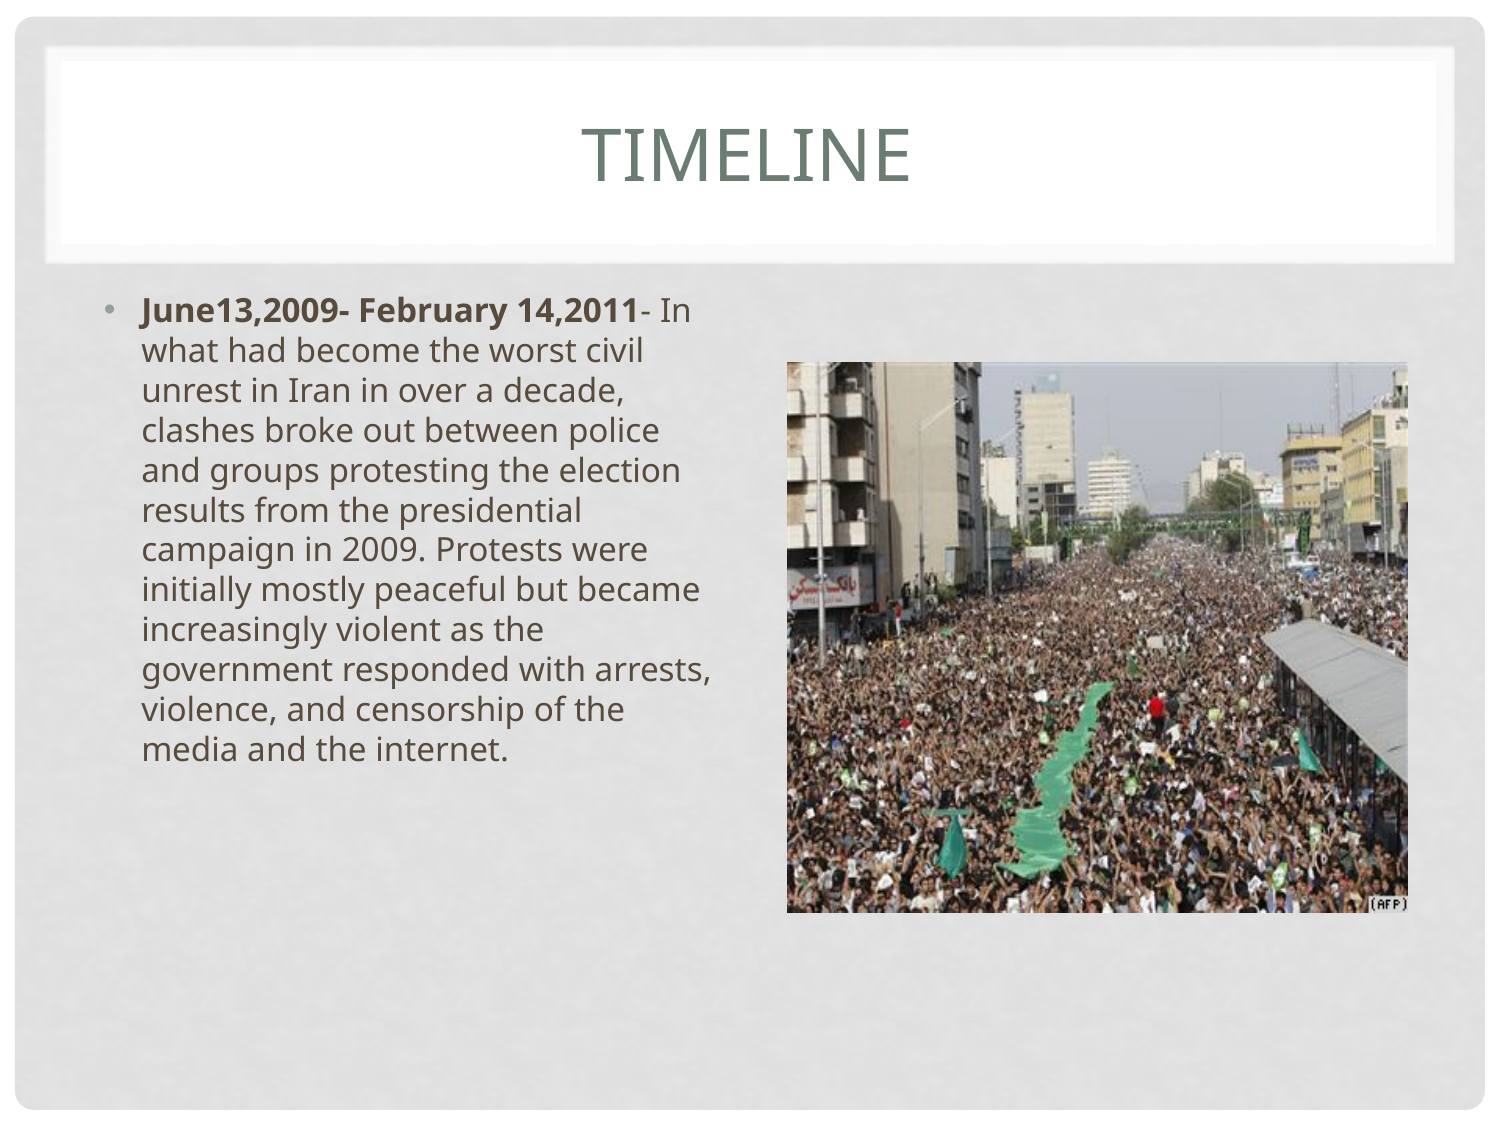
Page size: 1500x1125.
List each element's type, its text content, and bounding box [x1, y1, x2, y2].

title Timeline [69, 66, 1425, 238]
list June13,2009- February 14,2011- In what had become the worst civil unrest in Iran in over a decade, clashes broke out between police and groups protesting the election results from the presidential campaign in 2009. Protests were initially mostly peaceful but became increasingly violent as the government responded with arrests, violence, and censorship of the media and the internet. [69, 281, 733, 1005]
picture [787, 362, 1408, 913]
